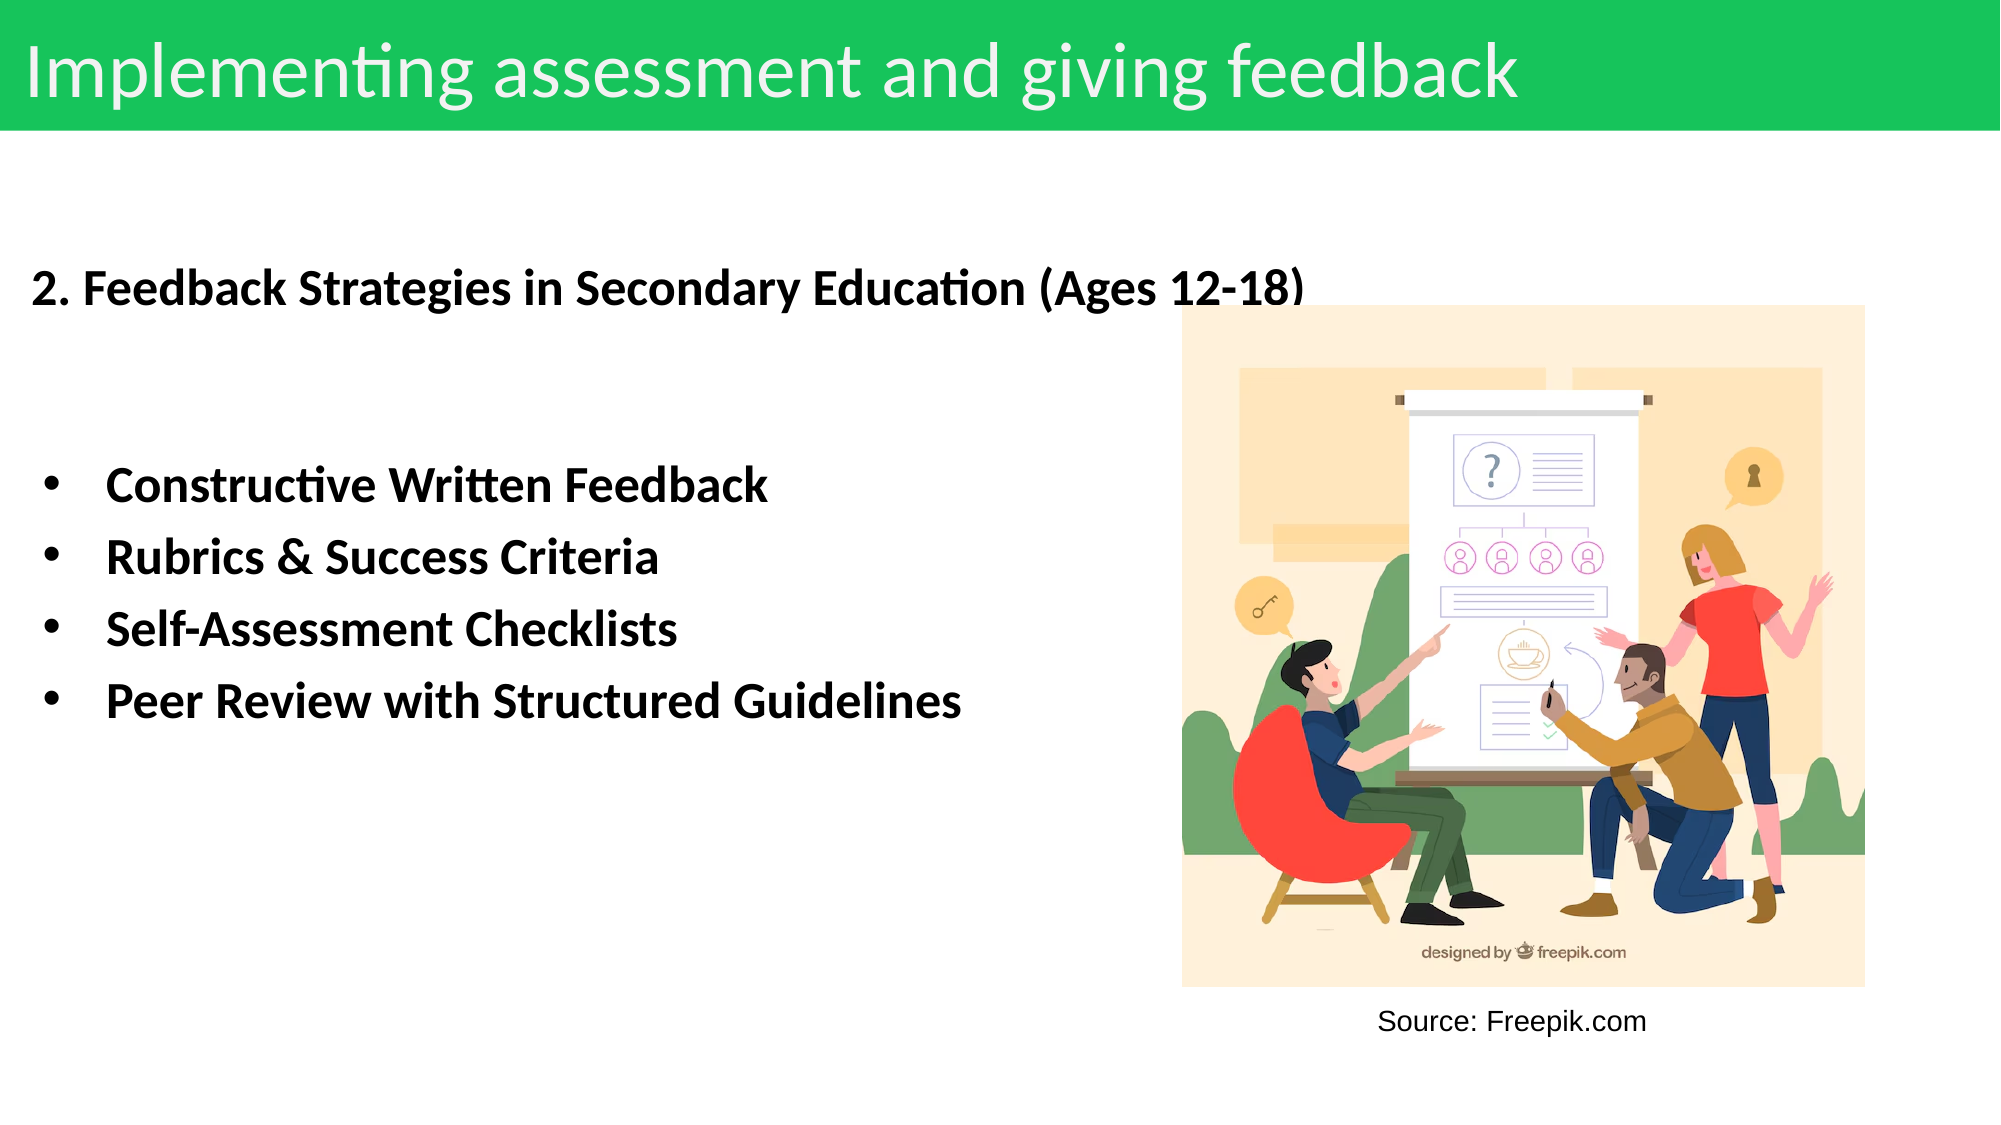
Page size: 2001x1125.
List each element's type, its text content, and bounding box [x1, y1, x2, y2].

picture [1182, 304, 1865, 988]
text_box Source: Freepik.com [1362, 996, 1686, 1052]
title Implementing assessment and giving feedback [16, 13, 1976, 131]
list 2. Feedback Strategies in Secondary Education (Ages 12-18) Constructive Written Feedback Rubrics & Success Criteria Self-Assessment Checklists Peer Review with Structured Guidelines [16, 144, 1976, 1108]
